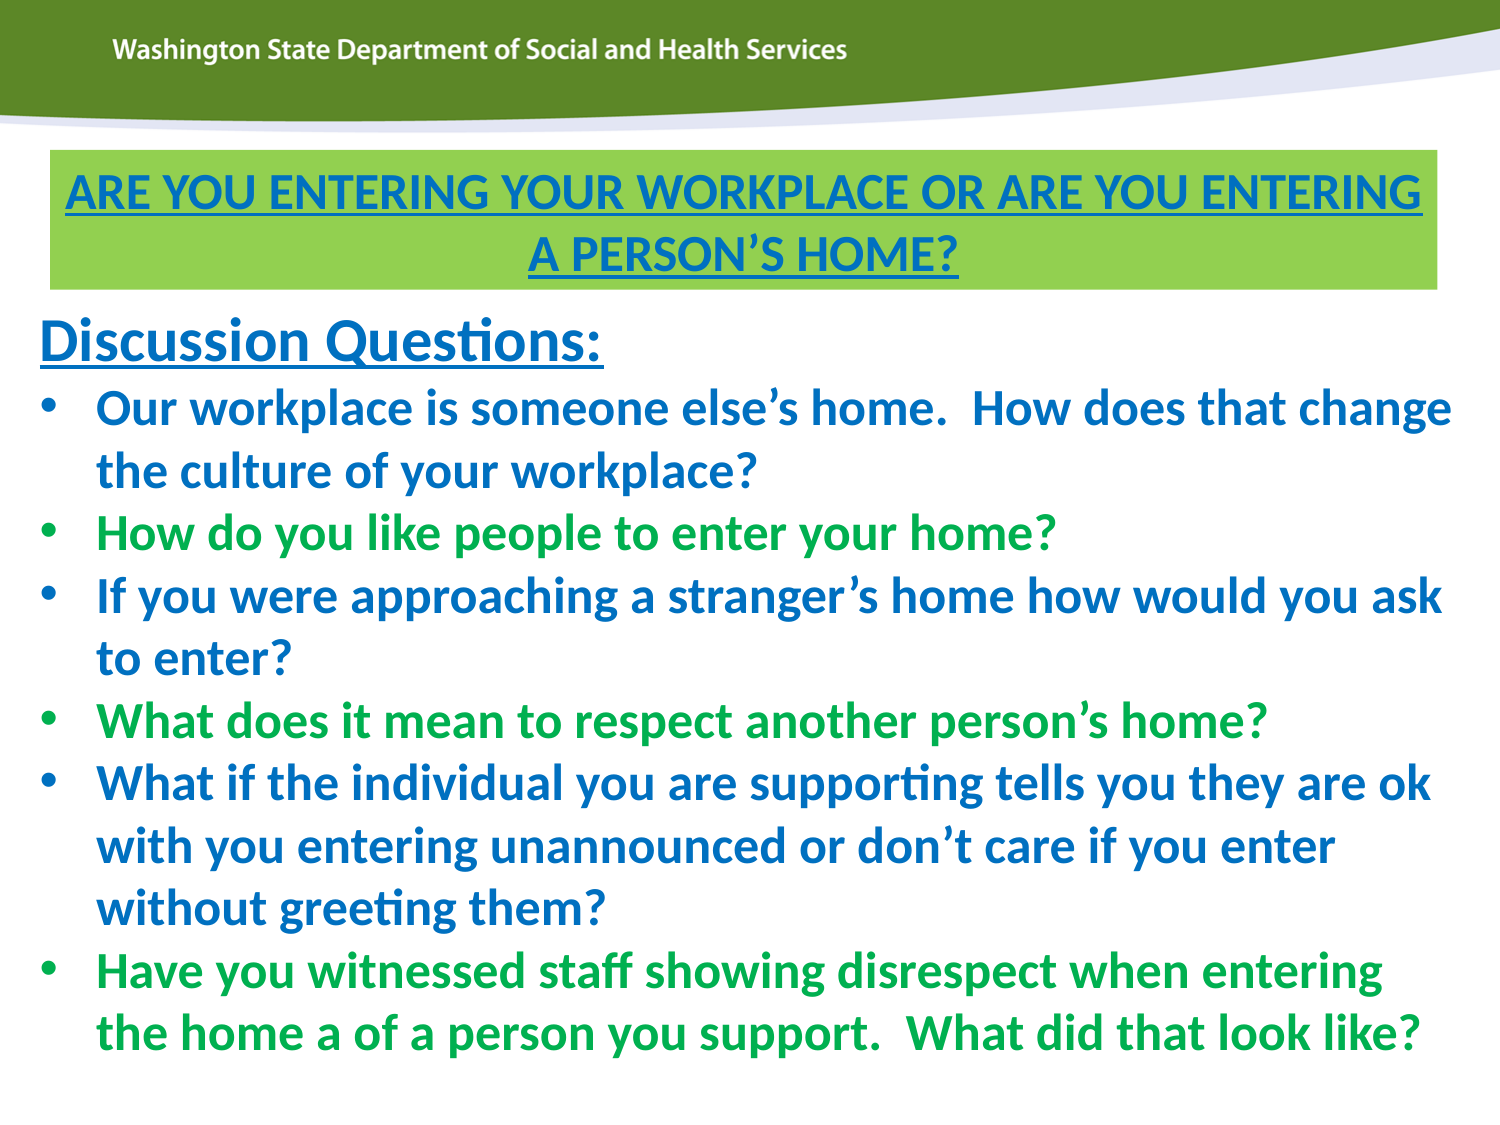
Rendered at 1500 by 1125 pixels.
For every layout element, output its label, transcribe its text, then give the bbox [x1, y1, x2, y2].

text_box ARE YOU ENTERING YOUR WORKPLACE OR ARE YOU ENTERING A PERSON’S HOME? [50, 149, 1438, 290]
text_box Discussion Questions: Our workplace is someone else’s home. How does that change the culture of your workplace? How do you like people to enter your home? If you were approaching a stranger’s home how would you ask to enter? What does it mean to respect another person’s home? What if the individual you are supporting tells you they are ok with you entering unannounced or don’t care if you enter without greeting them? Have you witnessed staff showing disrespect when entering the home a of a person you support. What did that look like? [24, 291, 1482, 1069]
picture [0, 0, 1500, 1125]
